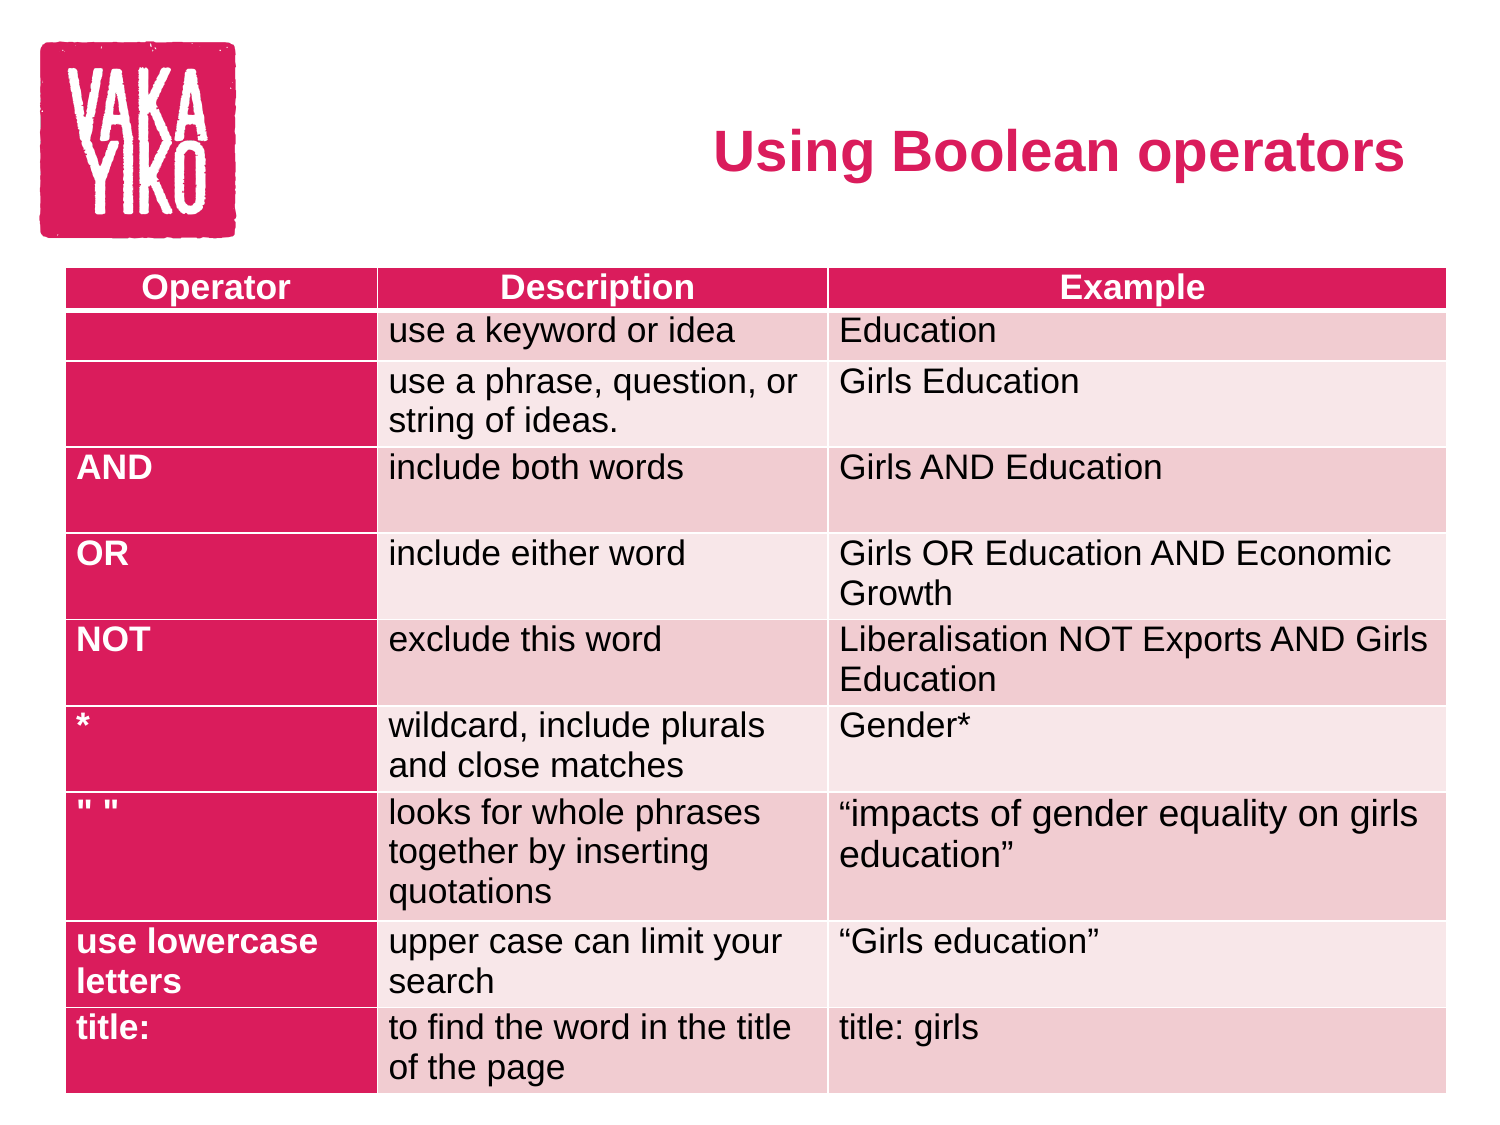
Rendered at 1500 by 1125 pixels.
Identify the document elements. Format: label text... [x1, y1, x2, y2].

table_cell Liberalisation NOT Exports AND Girls Education [829, 620, 1446, 705]
table_header Description [378, 268, 827, 308]
table_cell Girls Education [829, 362, 1446, 446]
title Using Boolean operators [419, 113, 1424, 209]
table_cell " " [66, 793, 377, 920]
table_cell use lowercase letters [66, 922, 377, 1007]
table_cell to find the word in the title of the page [378, 1008, 827, 1093]
table_cell Girls OR Education AND Economic Growth [829, 534, 1446, 619]
table_cell “impacts of gender equality on girls education” [829, 793, 1446, 920]
table_cell Education [829, 313, 1446, 360]
table_cell use a phrase, question, or string of ideas. [378, 362, 827, 446]
table_cell NOT [66, 620, 377, 705]
table_cell * [66, 707, 377, 791]
table_cell upper case can limit your search [378, 922, 827, 1007]
table_header Operator [66, 268, 377, 308]
table_cell title: girls [829, 1008, 1446, 1093]
table_cell exclude this word [378, 620, 827, 705]
table_cell “Girls education” [829, 922, 1446, 1007]
table_cell wildcard, include plurals and close matches [378, 707, 827, 791]
table_cell [66, 362, 377, 446]
table_cell include both words [378, 448, 827, 532]
table_cell looks for whole phrases together by inserting quotations [378, 793, 827, 920]
table_cell Gender* [829, 707, 1446, 791]
table_cell AND [66, 448, 377, 532]
table_header Example [829, 268, 1446, 308]
table_cell include either word [378, 534, 827, 619]
table_cell [66, 313, 377, 360]
table_cell use a keyword or idea [378, 313, 827, 360]
picture [21, 23, 254, 256]
table_cell title: [66, 1008, 377, 1093]
table_cell Girls AND Education [829, 448, 1446, 532]
table_cell OR [66, 534, 377, 619]
